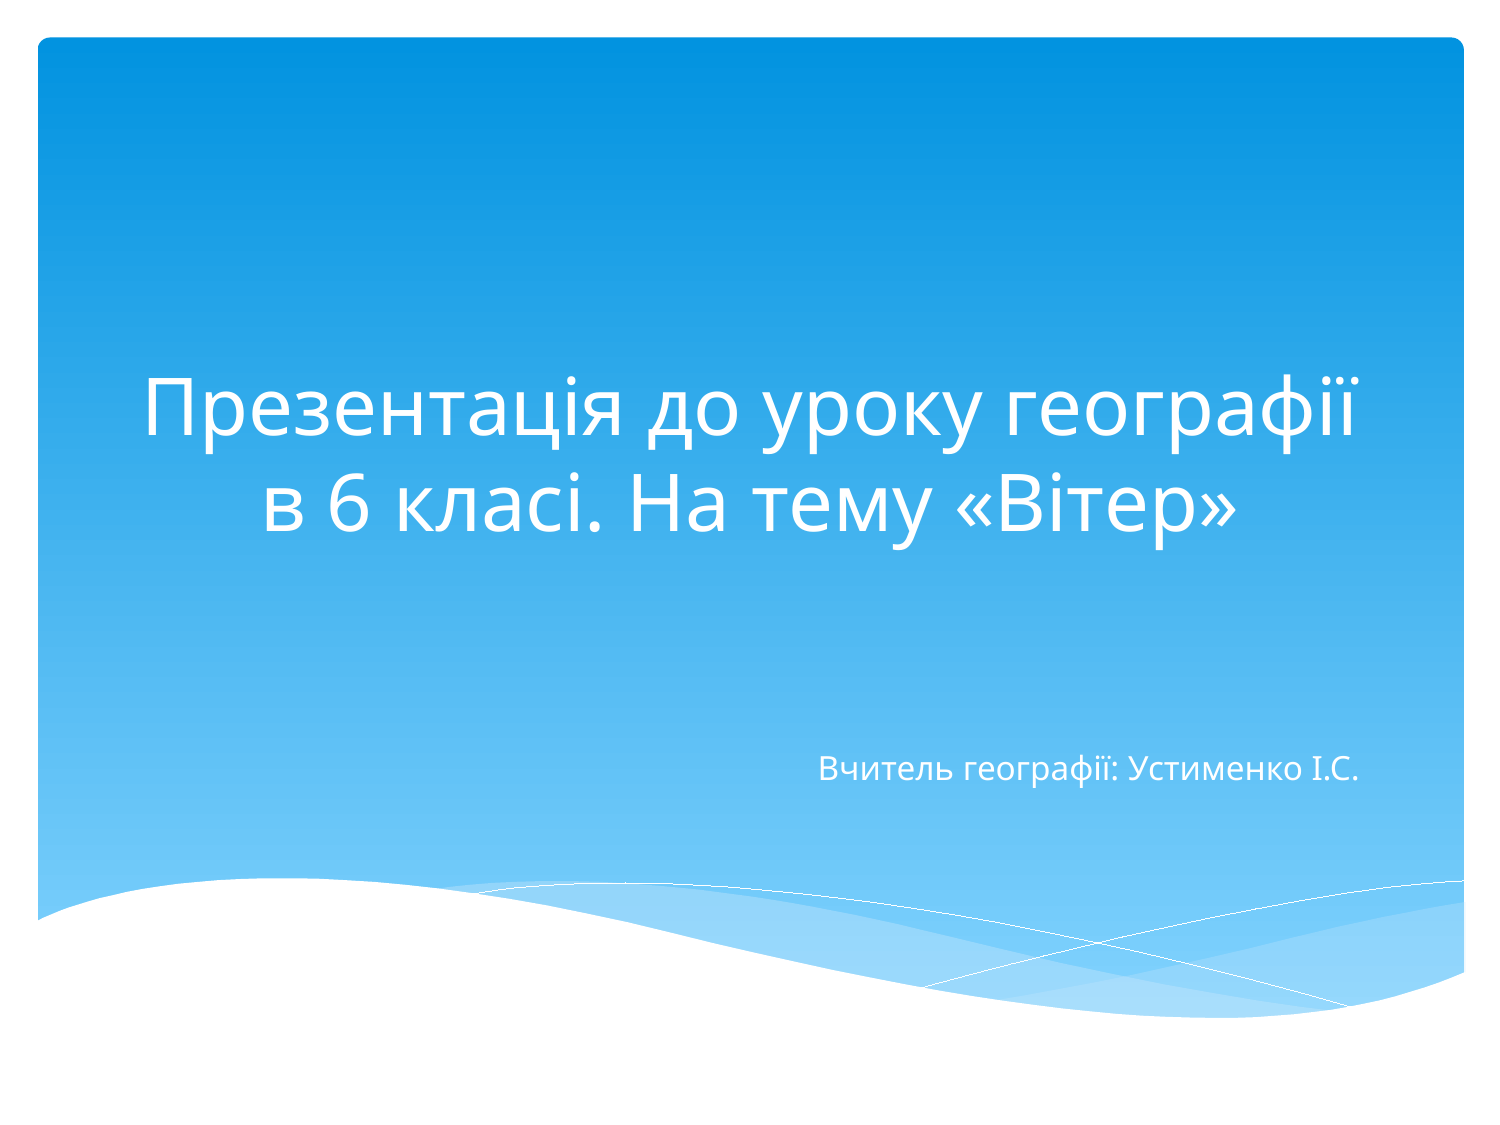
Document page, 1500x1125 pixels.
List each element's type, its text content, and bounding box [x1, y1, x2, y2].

subtitle Вчитель географії: Устименко І.С. [761, 739, 1417, 837]
title Презентація до уроку географії в 6 класі. На тему «Вітер» [112, 262, 1388, 555]
